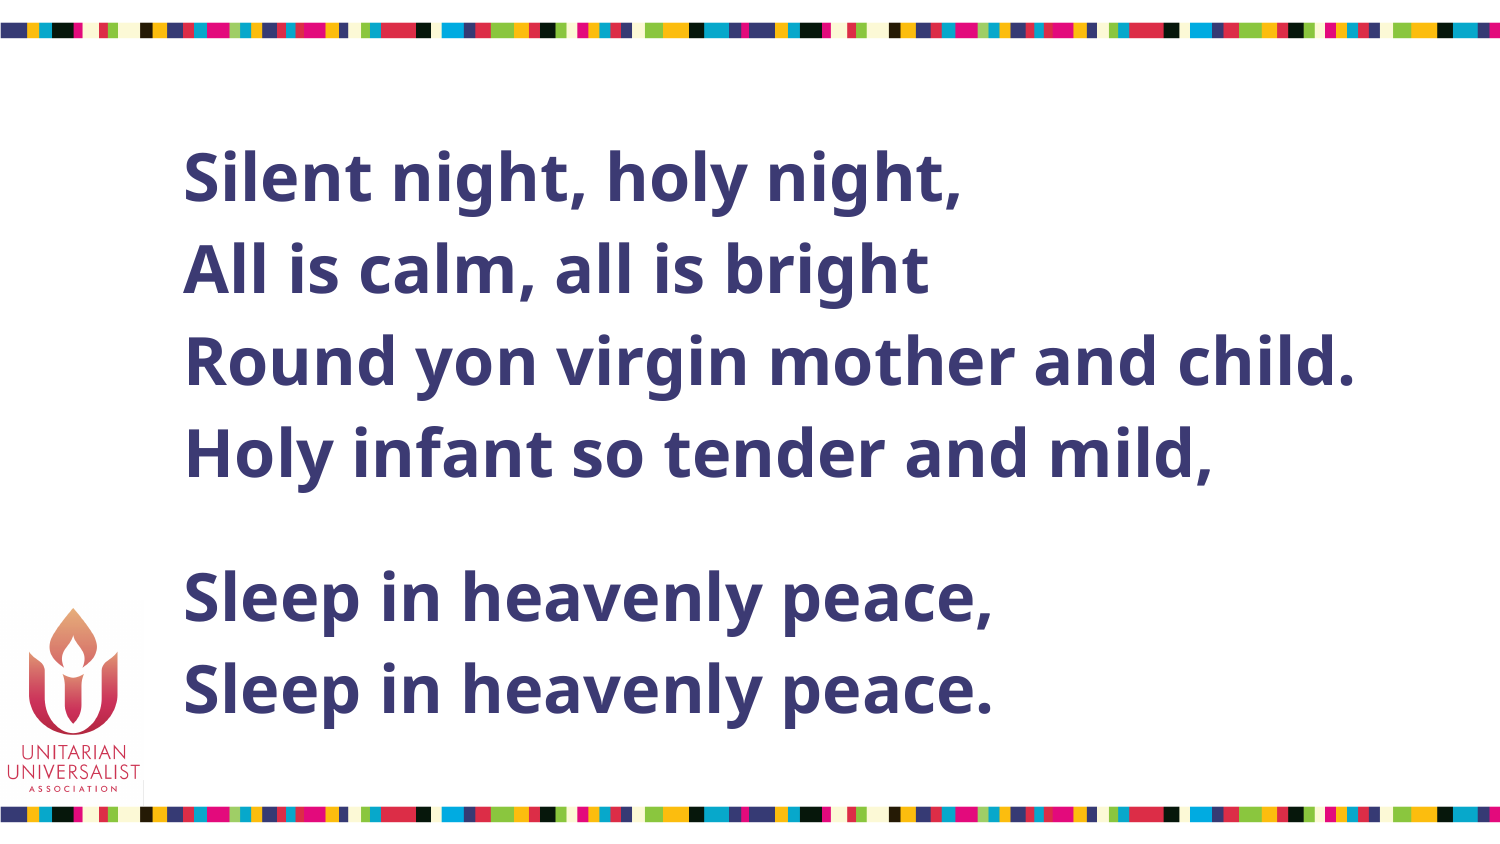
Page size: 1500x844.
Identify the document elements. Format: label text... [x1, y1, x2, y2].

picture [0, 600, 1500, 824]
picture [0, 22, 1500, 40]
text_box Silent night, holy night, All is calm, all is bright Round yon virgin mother and child. Holy infant so tender and mild, Sleep in heavenly peace, Sleep in heavenly peace. [168, 107, 1421, 742]
